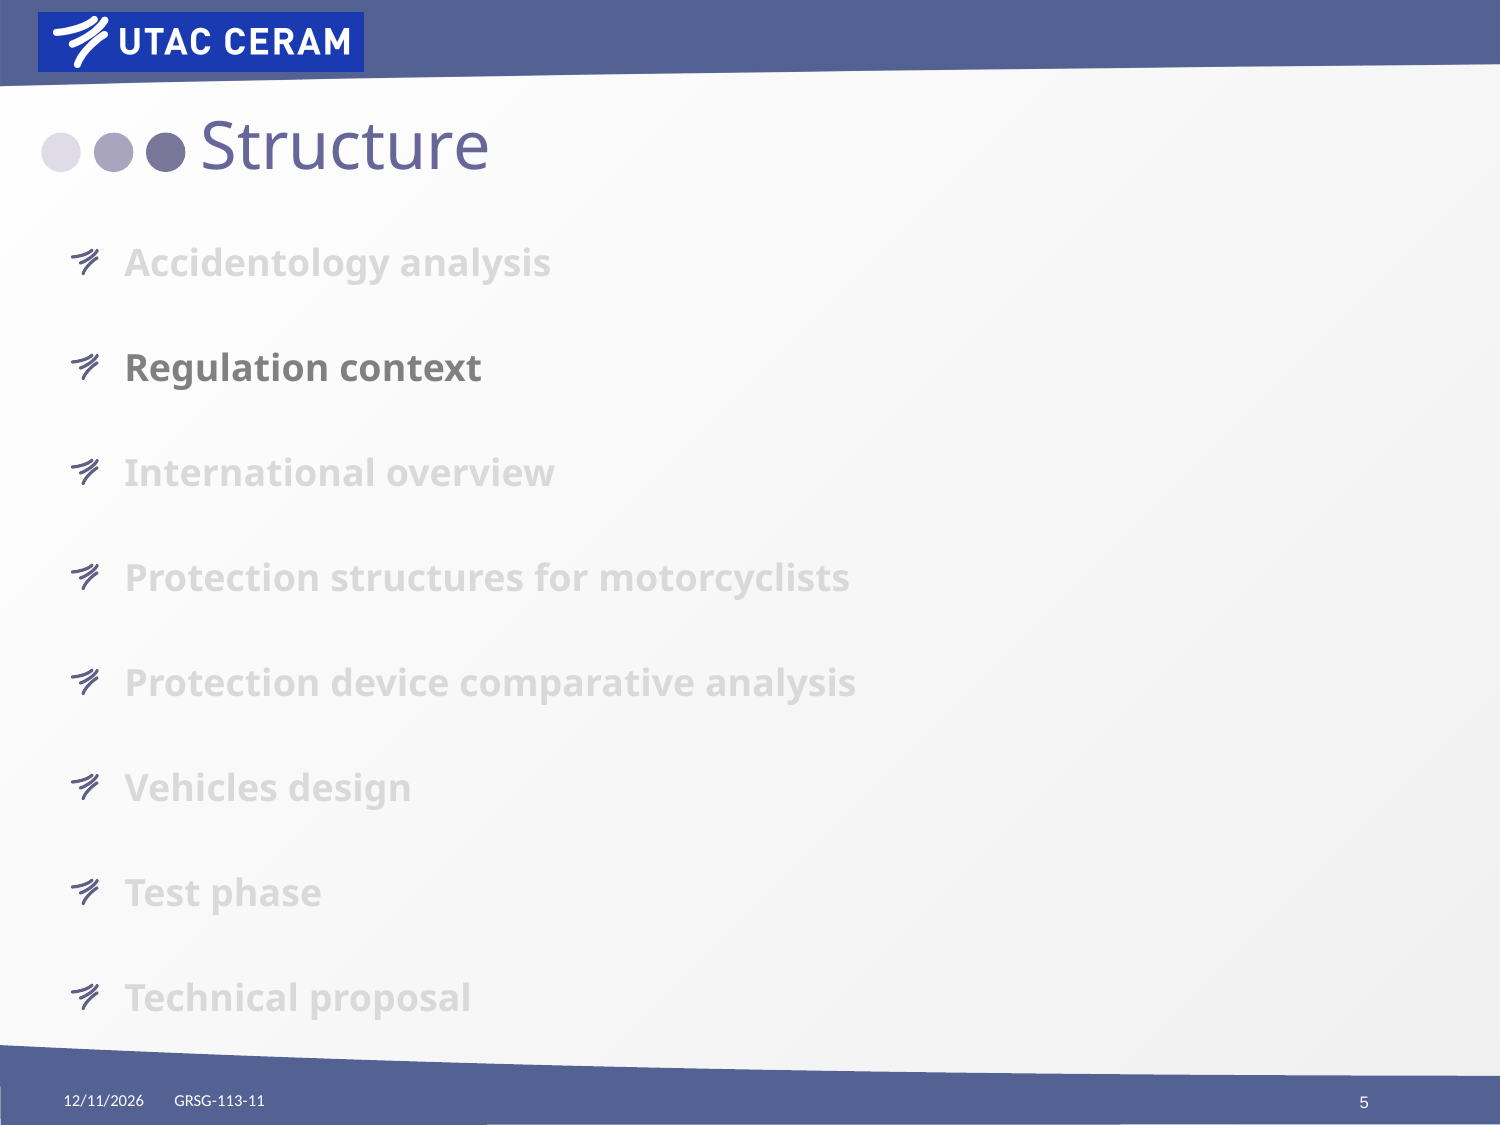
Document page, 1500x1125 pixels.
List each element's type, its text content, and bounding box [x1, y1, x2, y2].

title Structure [185, 90, 1446, 197]
list Accidentology analysis Regulation context International overview Protection structures for motorcyclists Protection device comparative analysis Vehicles design Test phase Technical proposal [53, 231, 1447, 1047]
picture [68, 982, 101, 1012]
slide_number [0, 1069, 159, 1125]
footer GRSG-113-11 [159, 1069, 999, 1125]
picture [68, 562, 101, 592]
picture [68, 352, 101, 382]
picture [68, 247, 101, 277]
picture [68, 877, 101, 907]
picture [68, 772, 101, 802]
picture [68, 457, 101, 487]
picture [0, 0, 1500, 87]
picture [68, 667, 101, 697]
